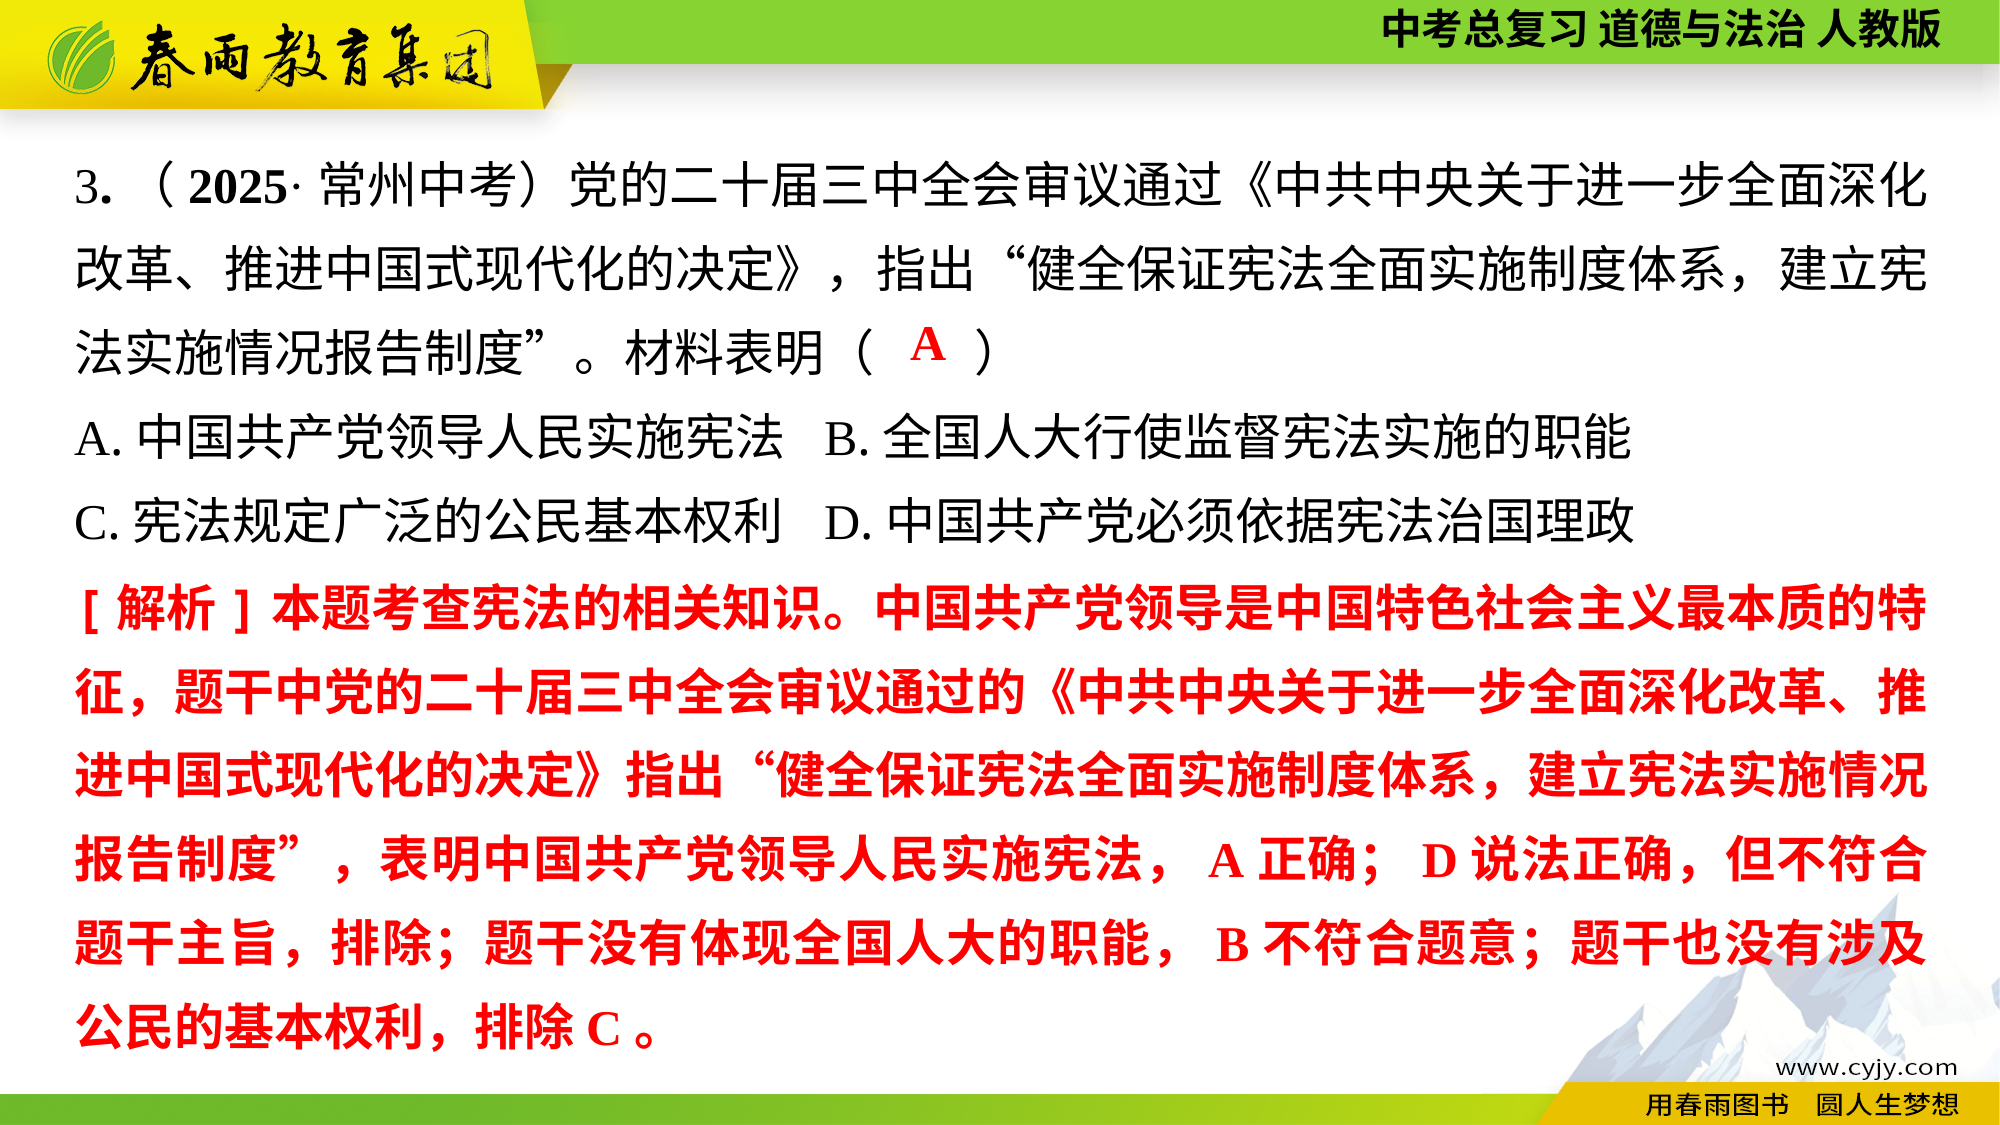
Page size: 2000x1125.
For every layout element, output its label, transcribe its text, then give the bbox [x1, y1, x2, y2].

picture [0, 0, 2000, 1125]
text_box [解析]本题考查宪法的相关知识。中国共产党领导是中国特色社会主义最本质的特征，题干中党的二十届三中全会审议通过的《中共中央关于进一步全面深化改革、推进中国式现代化的决定》指出“健全保证宪法全面实施制度体系，建立宪法实施情况报告制度”，表明中国共产党领导人民实施宪法，A正确；D说法正确，但不符合题干主旨，排除；题干没有体现全国人大的职能，B不符合题意；题干也没有涉及公民的基本权利，排除C。 [59, 544, 1944, 1064]
text_box A [895, 303, 962, 379]
list 3.（2025·常州中考）党的二十届三中全会审议通过《中共中央关于进一步全面深化改革、推进中国式现代化的决定》，指出“健全保证宪法全面实施制度体系，建立宪法实施情况报告制度”。材料表明（ ） A.中国共产党领导人民实施宪法 B.全国人大行使监督宪法实施的职能 C.宪法规定广泛的公民基本权利 D.中国共产党必须依据宪法治国理政 [59, 122, 1944, 544]
